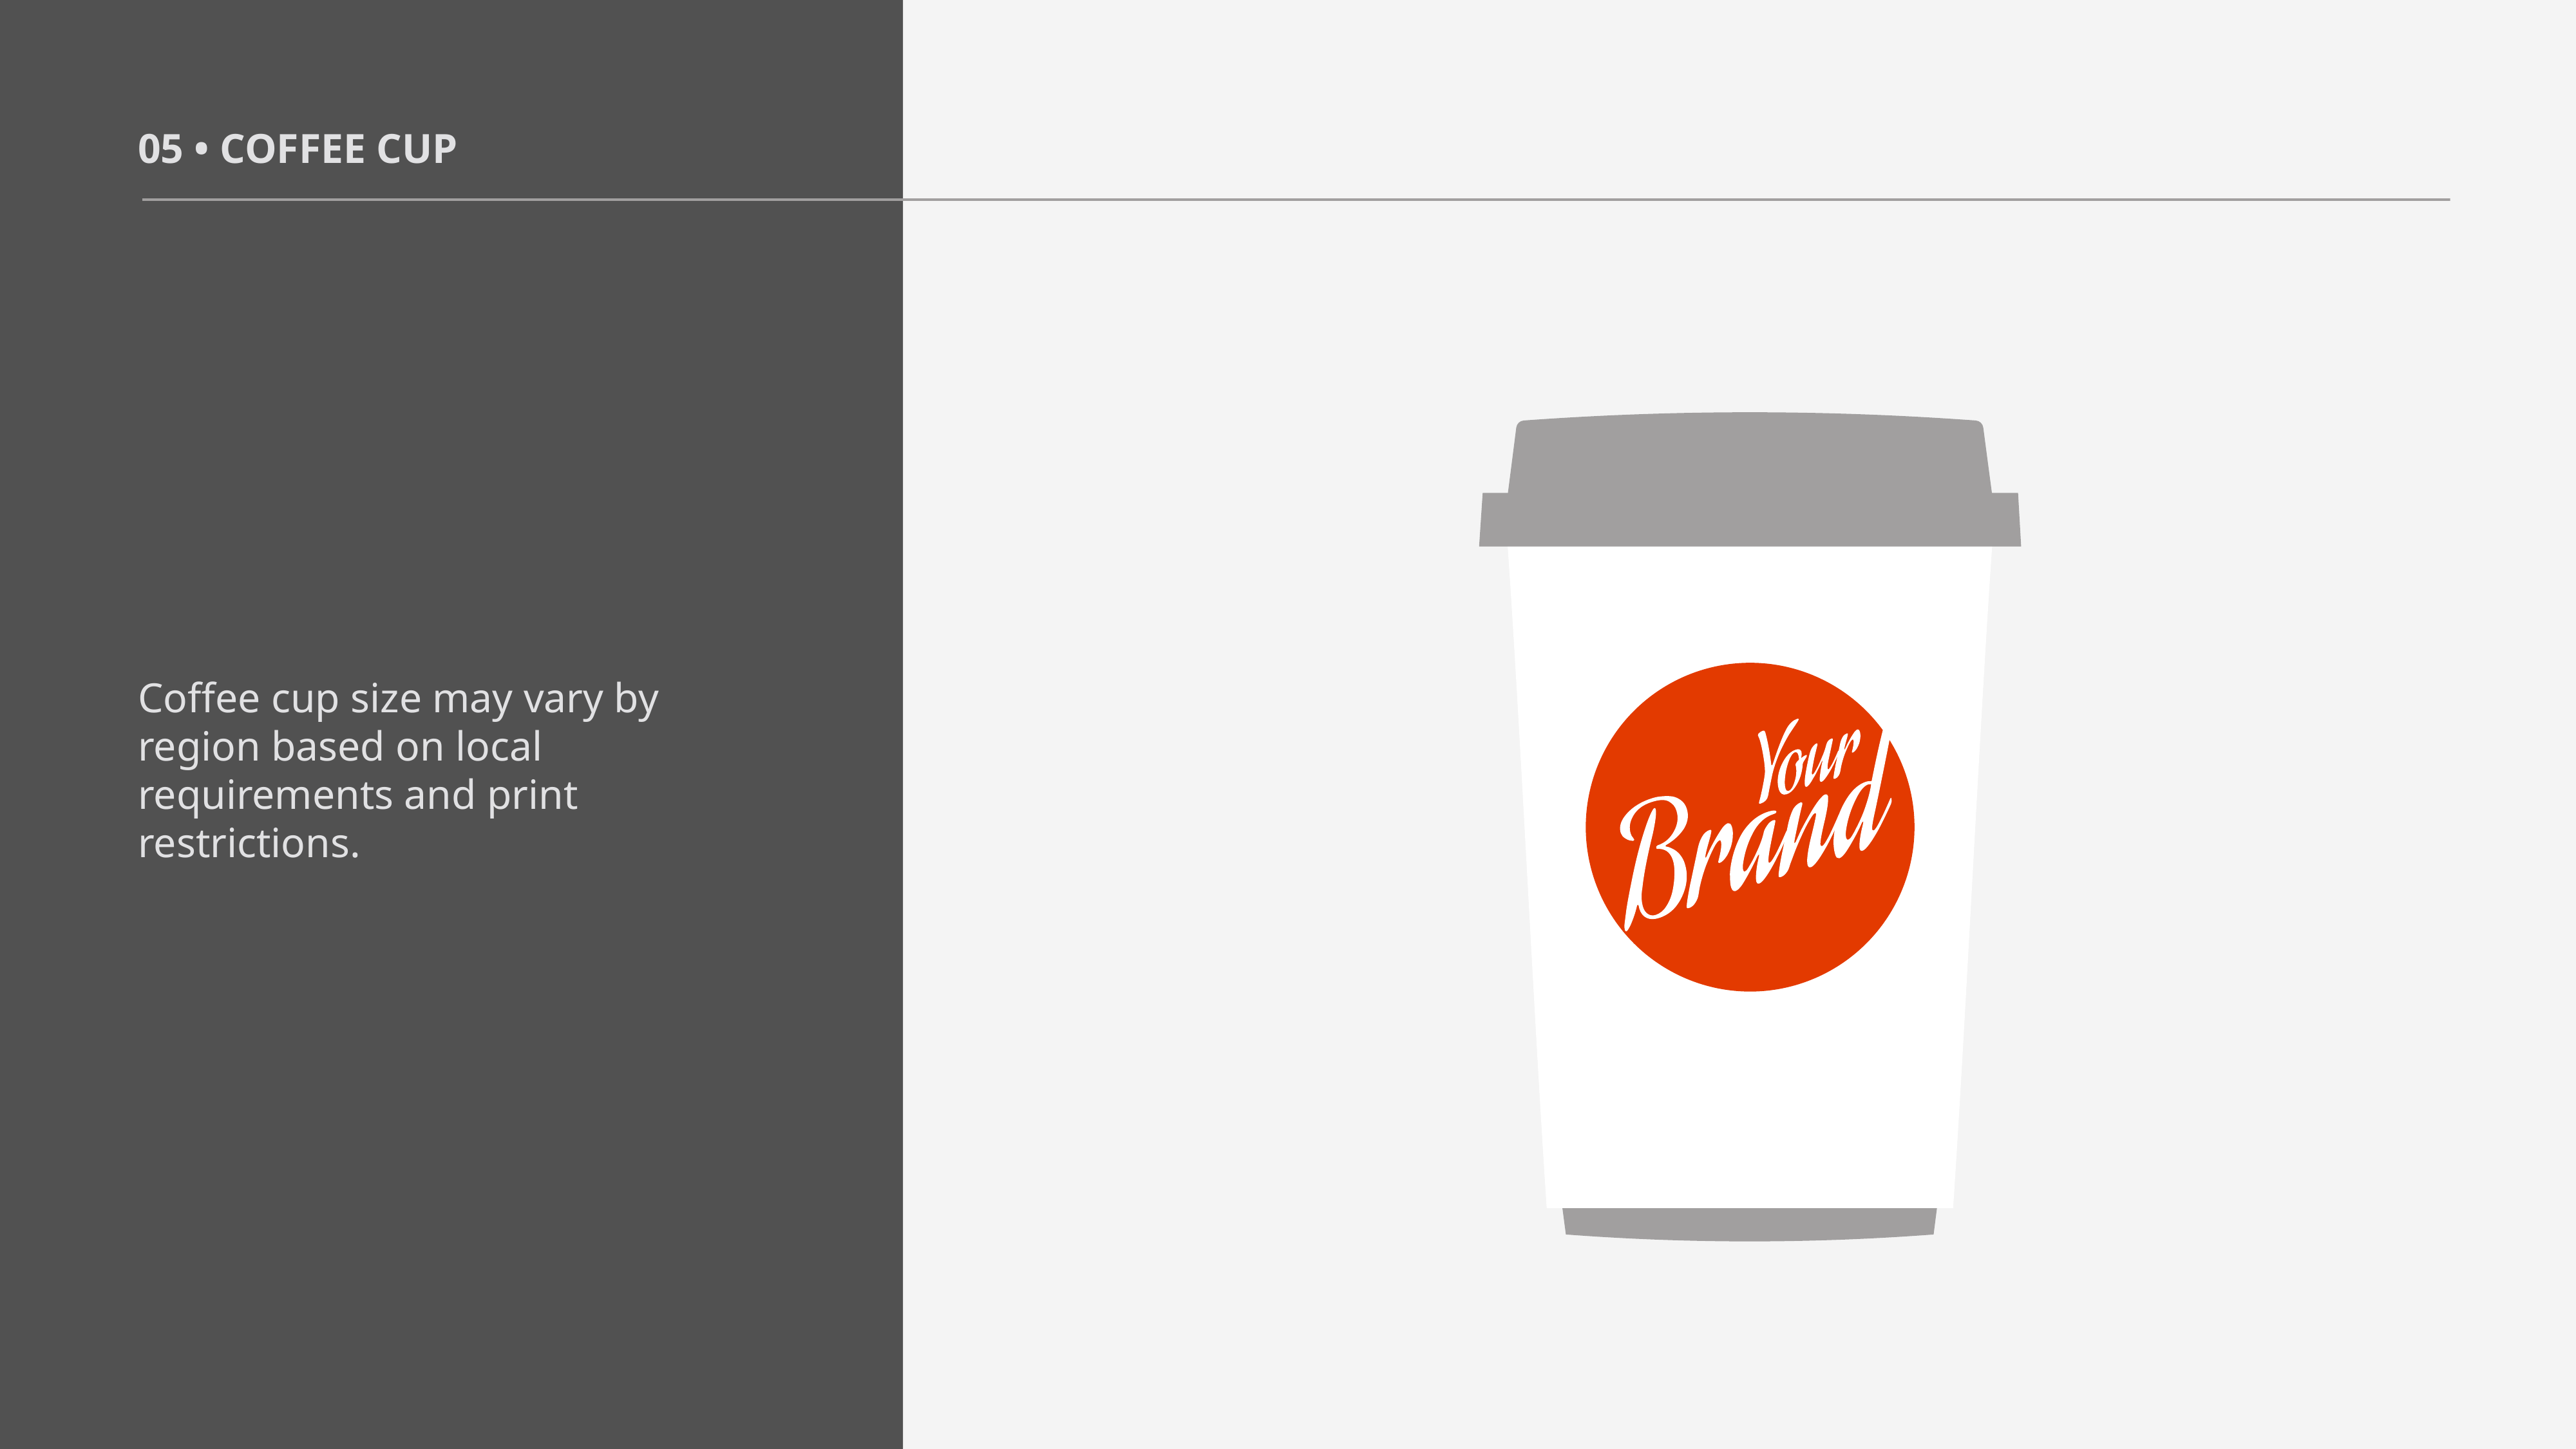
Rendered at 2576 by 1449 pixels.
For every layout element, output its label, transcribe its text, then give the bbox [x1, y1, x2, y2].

text_box [1508, 412, 1992, 493]
text_box [1479, 493, 2022, 547]
text_box [1833, 729, 1861, 779]
text_box Coffee cup size may vary by region based on local requirements and print restrictions. [138, 564, 768, 974]
text_box [1778, 794, 1837, 878]
text_box [1777, 749, 1807, 795]
text_box [1833, 697, 1897, 858]
text_box [1730, 810, 1786, 891]
text_box [1620, 796, 1688, 932]
text_box [1757, 718, 1799, 804]
text_box [1586, 663, 1915, 992]
text_box [1562, 1208, 1937, 1242]
text_box [1687, 823, 1733, 909]
text_box [1508, 547, 1993, 1208]
text_box [1804, 738, 1838, 787]
text_box 05 • COFFEE CUP [138, 118, 873, 175]
